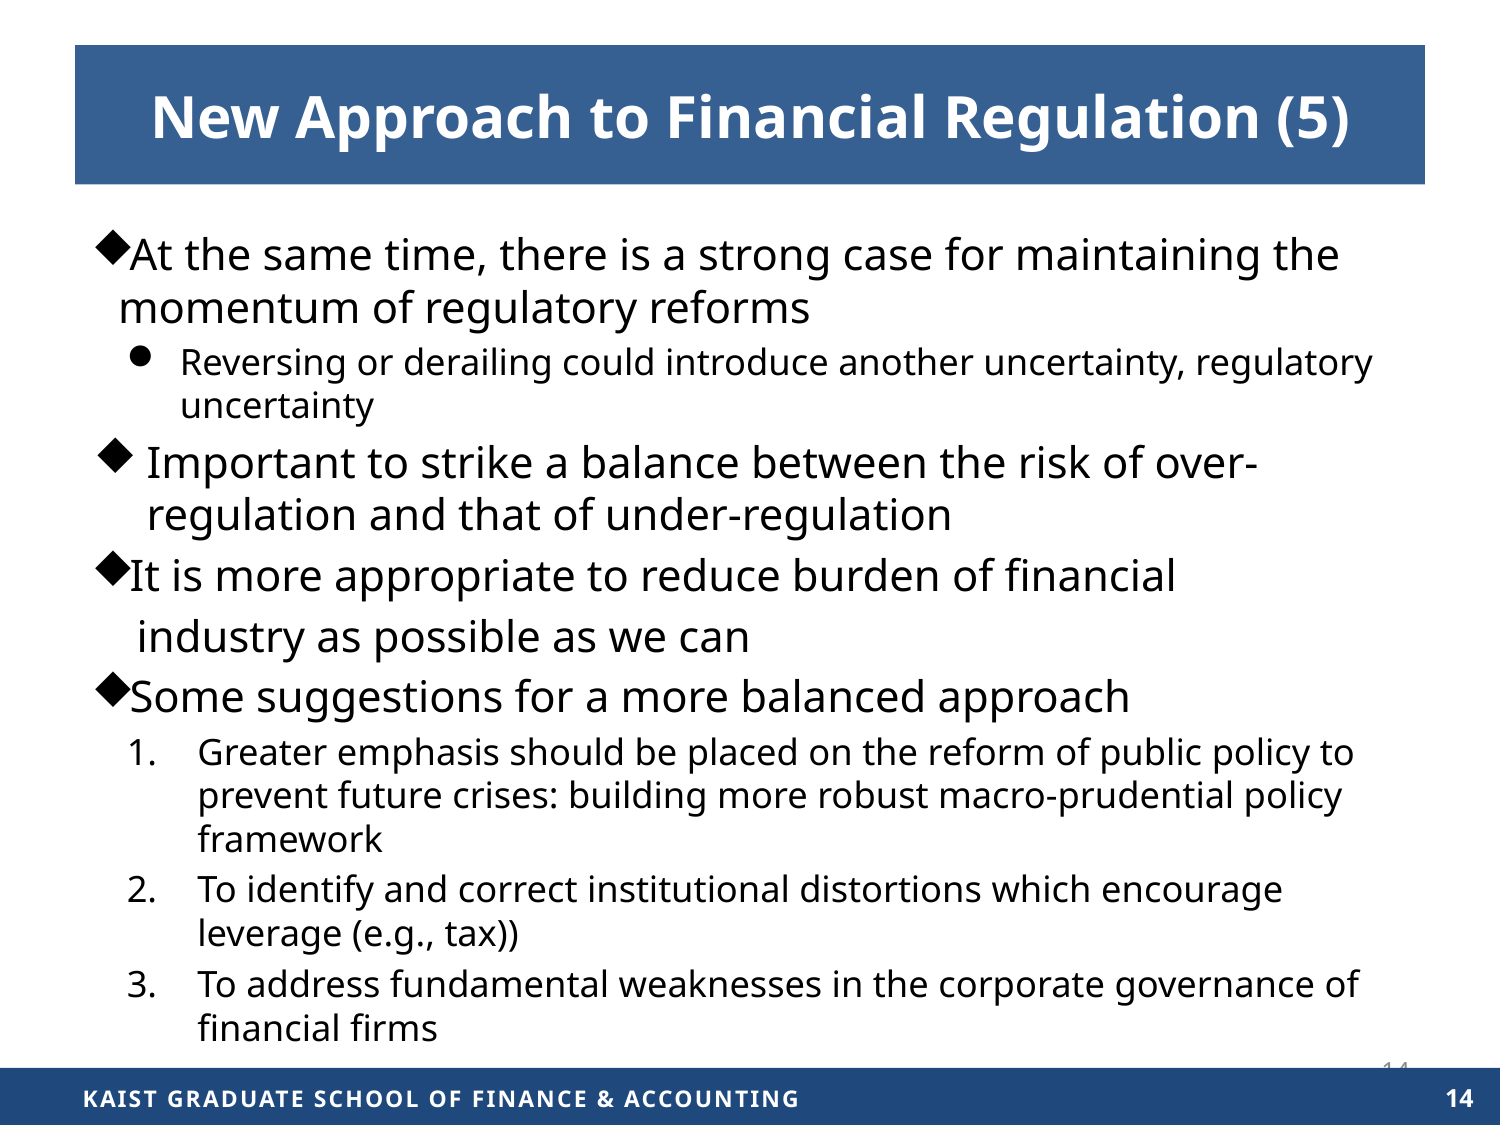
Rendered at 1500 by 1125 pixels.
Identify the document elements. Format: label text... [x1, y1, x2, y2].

list At the same time, there is a strong case for maintaining the momentum of regulatory reforms Reversing or derailing could introduce another uncertainty, regulatory uncertainty Important to strike a balance between the risk of over-regulation and that of under-regulation It is more appropriate to reduce burden of financial industry as possible as we can Some suggestions for a more balanced approach Greater emphasis should be placed on the reform of public policy to prevent future crises: building more robust macro-prudential policy framework To identify and correct institutional distortions which encourage leverage (e.g., tax)) To address fundamental weaknesses in the corporate governance of financial firms [76, 219, 1427, 1059]
slide_number 14 [1074, 1042, 1425, 1103]
title New Approach to Financial Regulation (5) [75, 45, 1425, 185]
